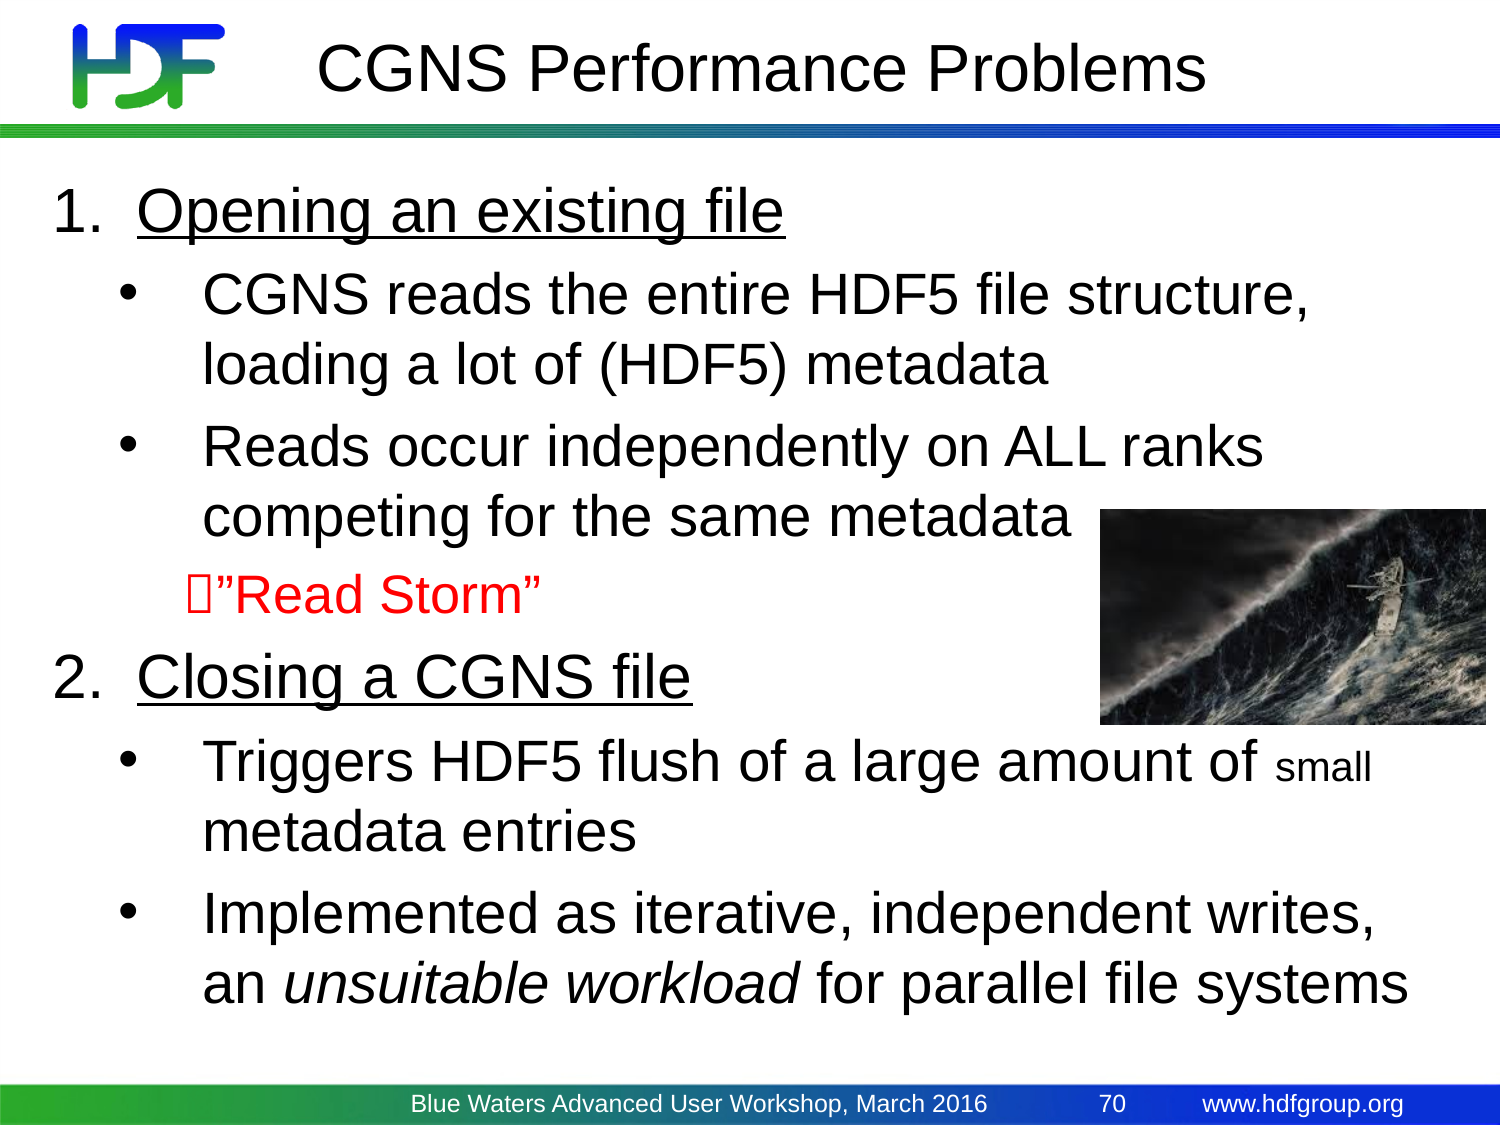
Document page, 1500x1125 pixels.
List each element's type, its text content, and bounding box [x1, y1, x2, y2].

picture [0, 0, 1500, 1125]
footer Blue Waters Advanced User Workshop, March 2016 [374, 1087, 1026, 1125]
list Opening an existing file CGNS reads the entire HDF5 file structure, loading a lot of (HDF5) metadata Reads occur independently on ALL ranks competing for the same metadata ”Read Storm” Closing a CGNS file Triggers HDF5 flush of a large amount of small metadata entries Implemented as iterative, independent writes, an unsuitable workload for parallel file systems [37, 162, 1450, 1063]
slide_number 70 [1049, 1087, 1176, 1125]
title CGNS Performance Problems [187, 24, 1338, 113]
